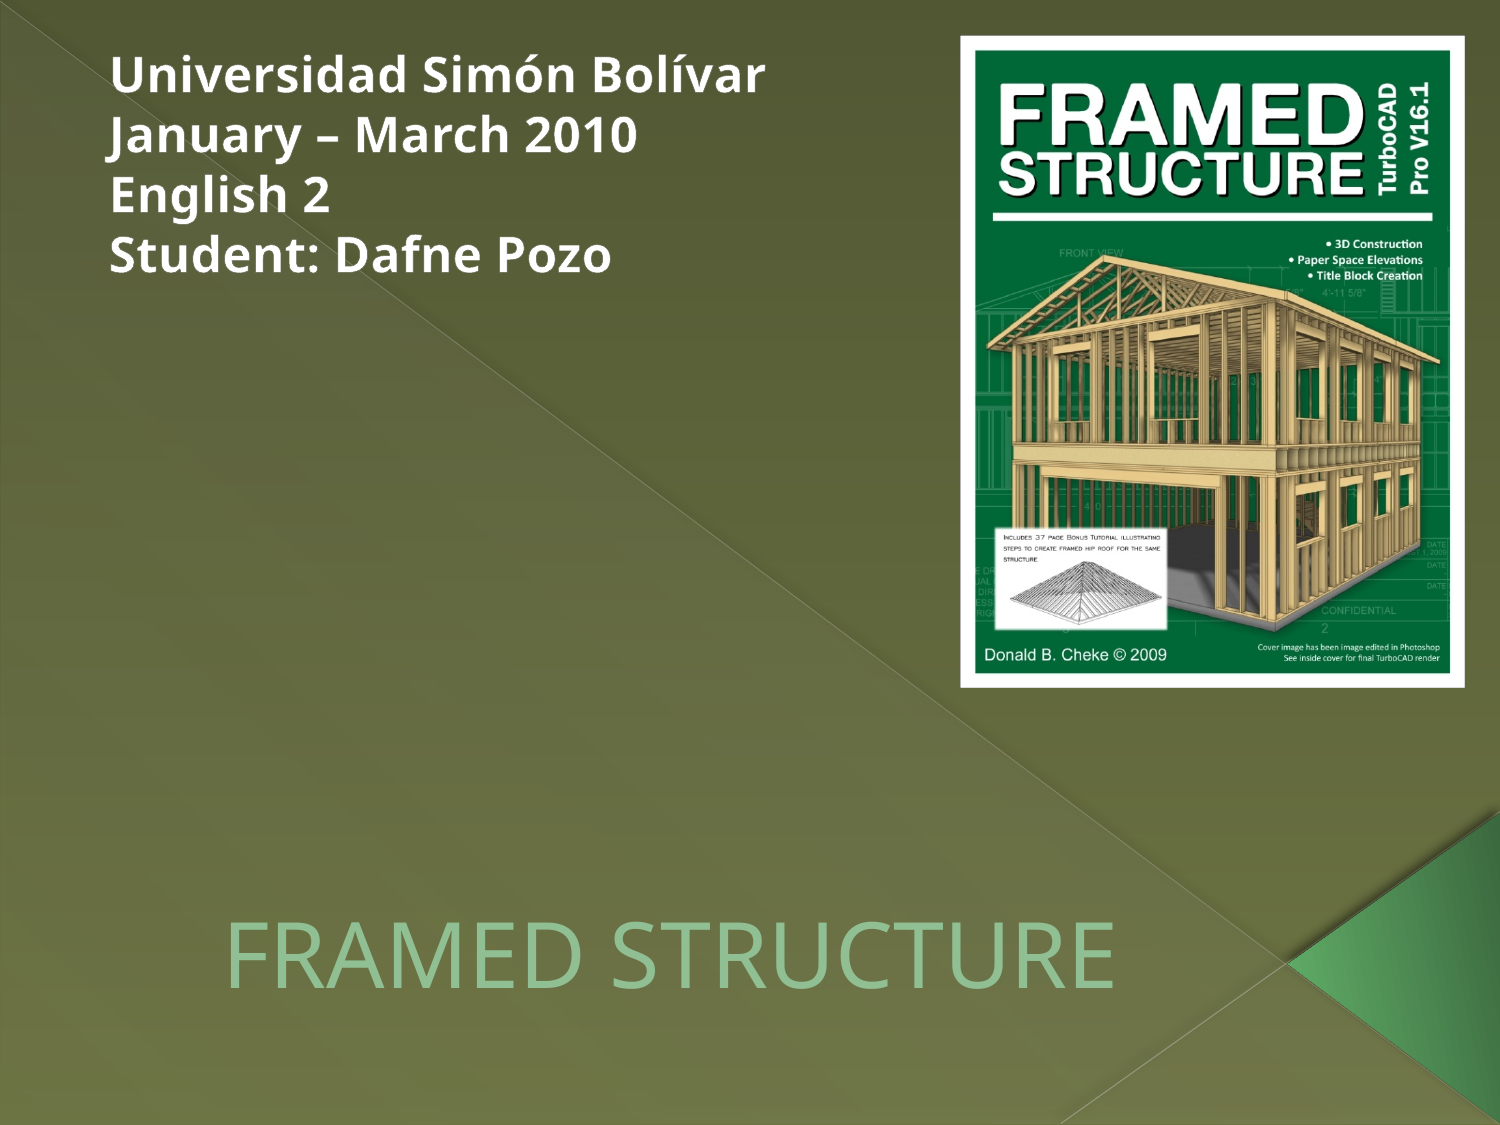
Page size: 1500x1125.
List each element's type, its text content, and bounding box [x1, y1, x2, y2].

subtitle Universidad Simón Bolívar January – March 2010 English 2 Student: Dafne Pozo [93, 35, 951, 352]
title FRAMED STRUCTURE [0, 773, 1135, 1015]
picture [960, 34, 1466, 688]
